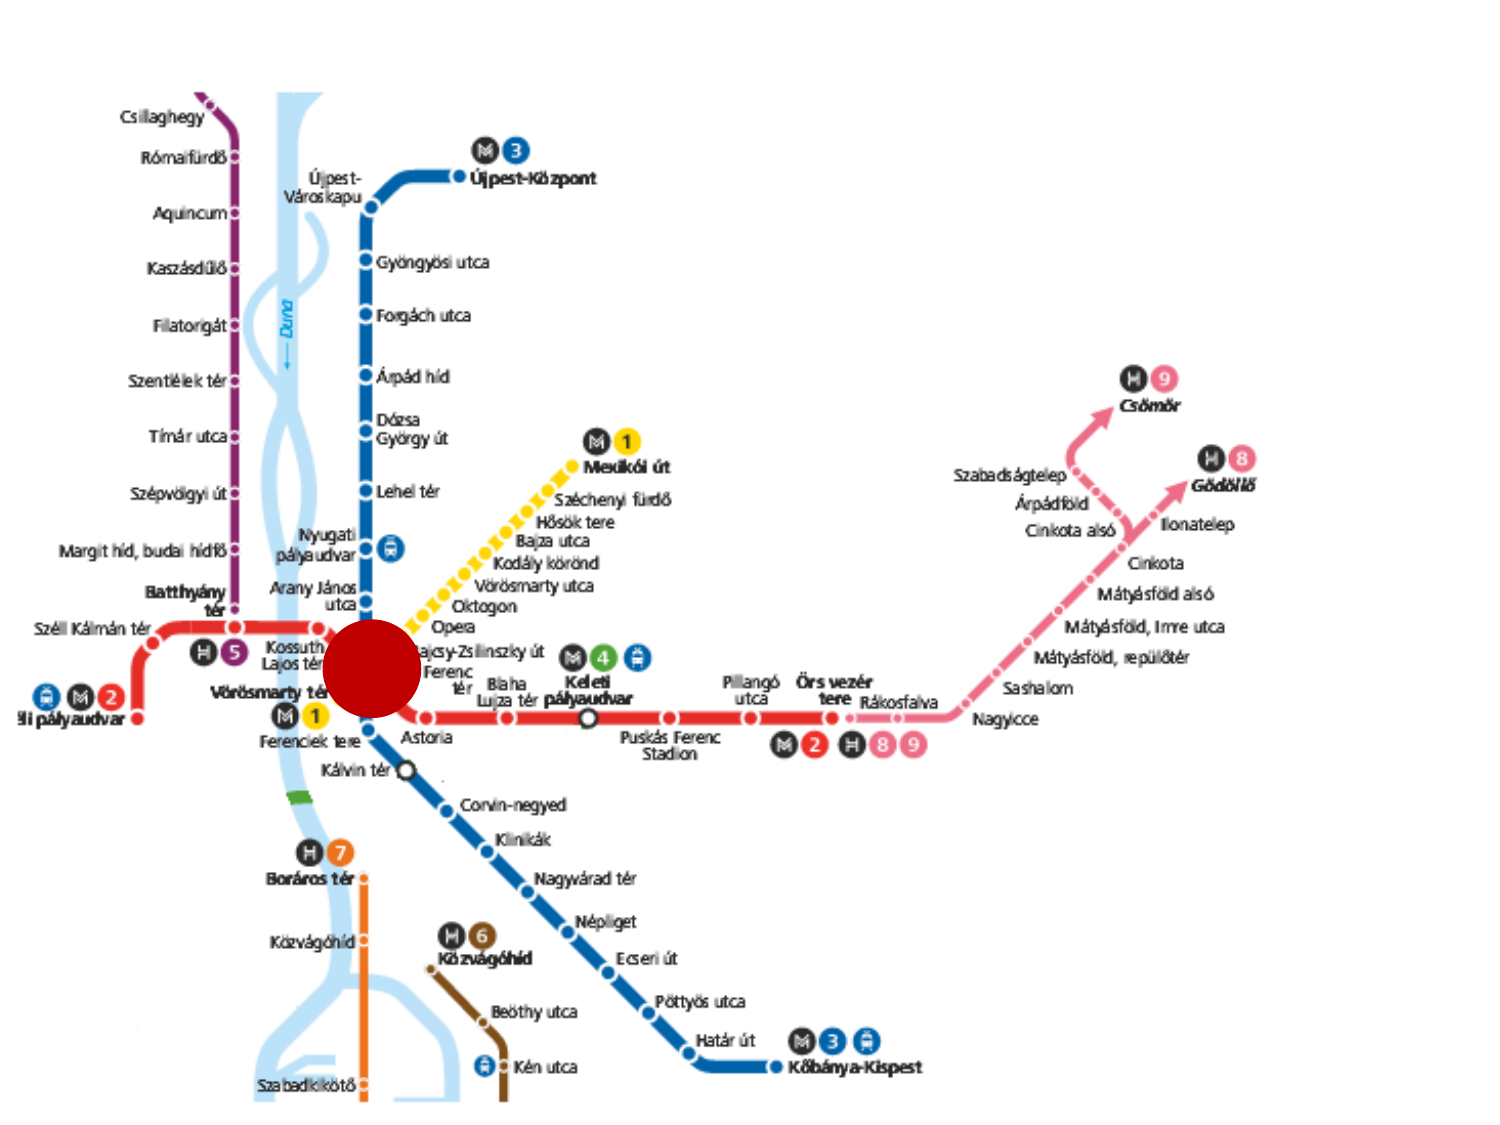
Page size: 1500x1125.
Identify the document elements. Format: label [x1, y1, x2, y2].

picture [0, 60, 1272, 1125]
